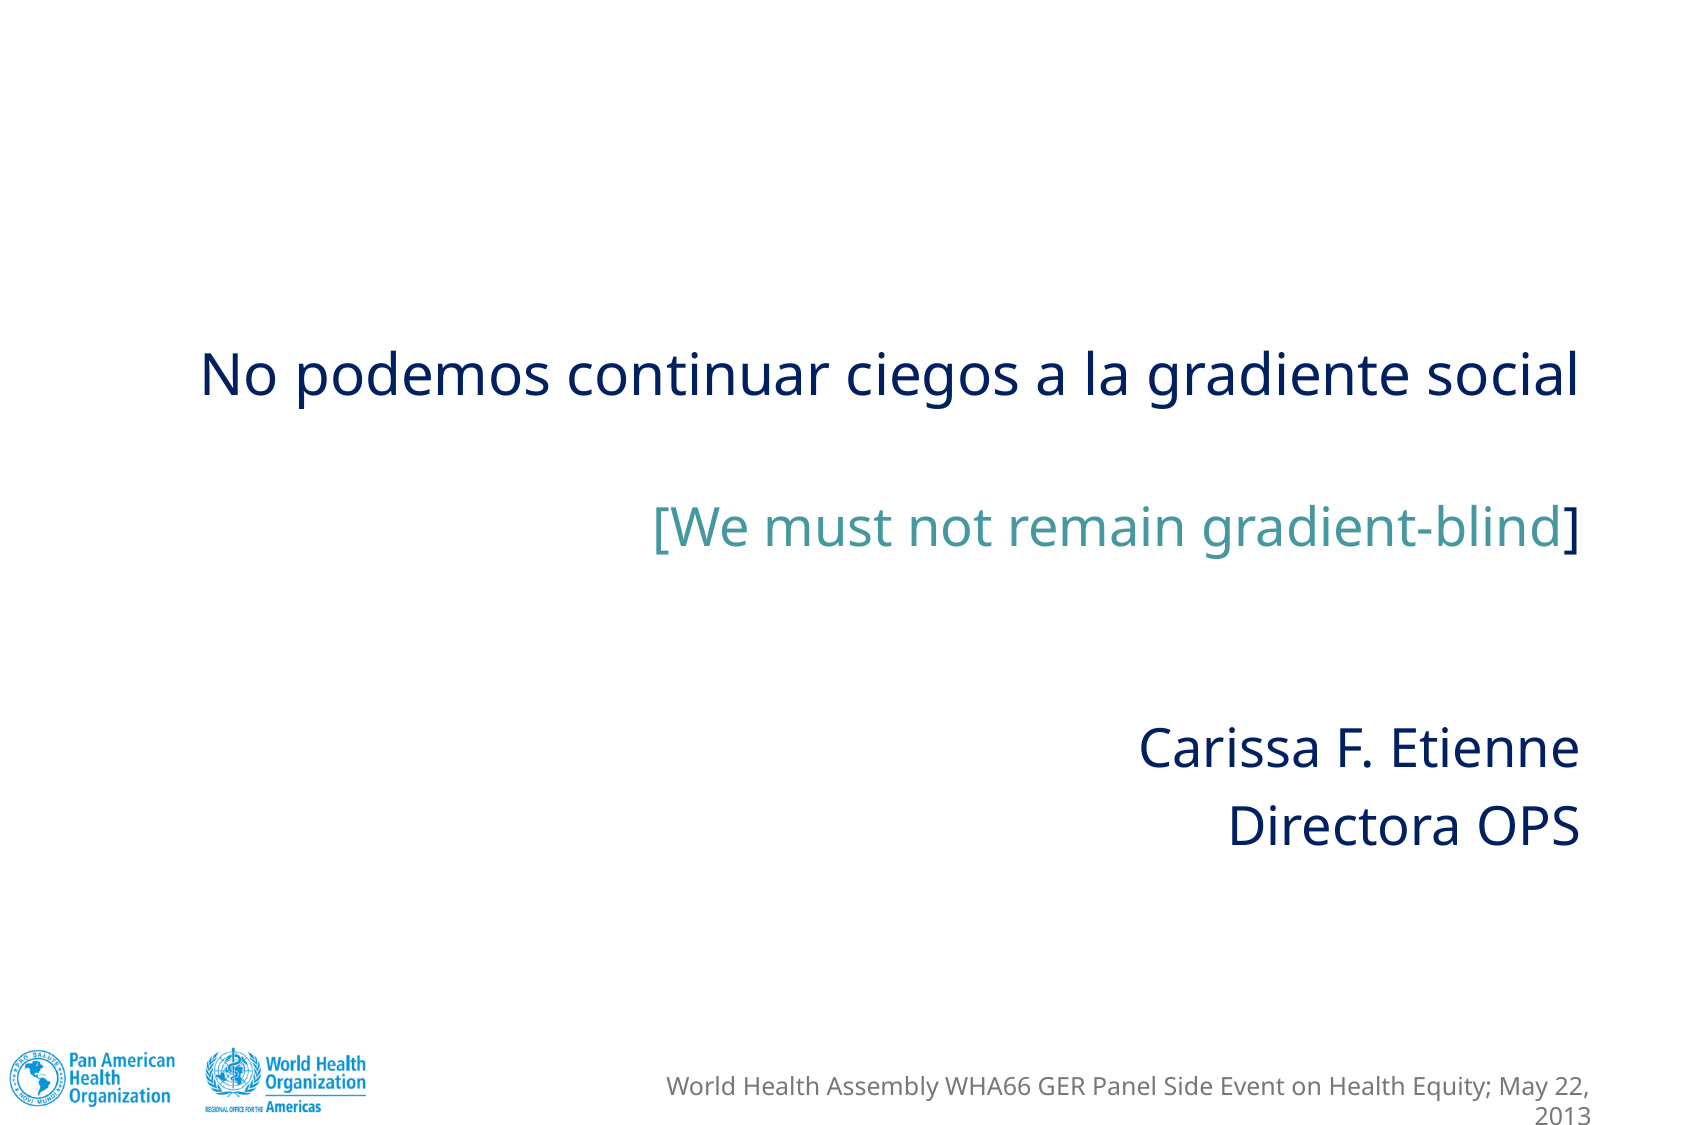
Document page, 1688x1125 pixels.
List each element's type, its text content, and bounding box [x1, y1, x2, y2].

text_box World Health Assembly WHA66 GER Panel Side Event on Health Equity; May 22, 2013 [591, 1062, 1607, 1125]
text_box Carissa F. Etienne Directora OPS [925, 705, 1596, 864]
picture [1, 1037, 375, 1125]
text_box No podemos continuar ciegos a la gradiente social [We must not remain gradient-blind] [56, 324, 1596, 565]
